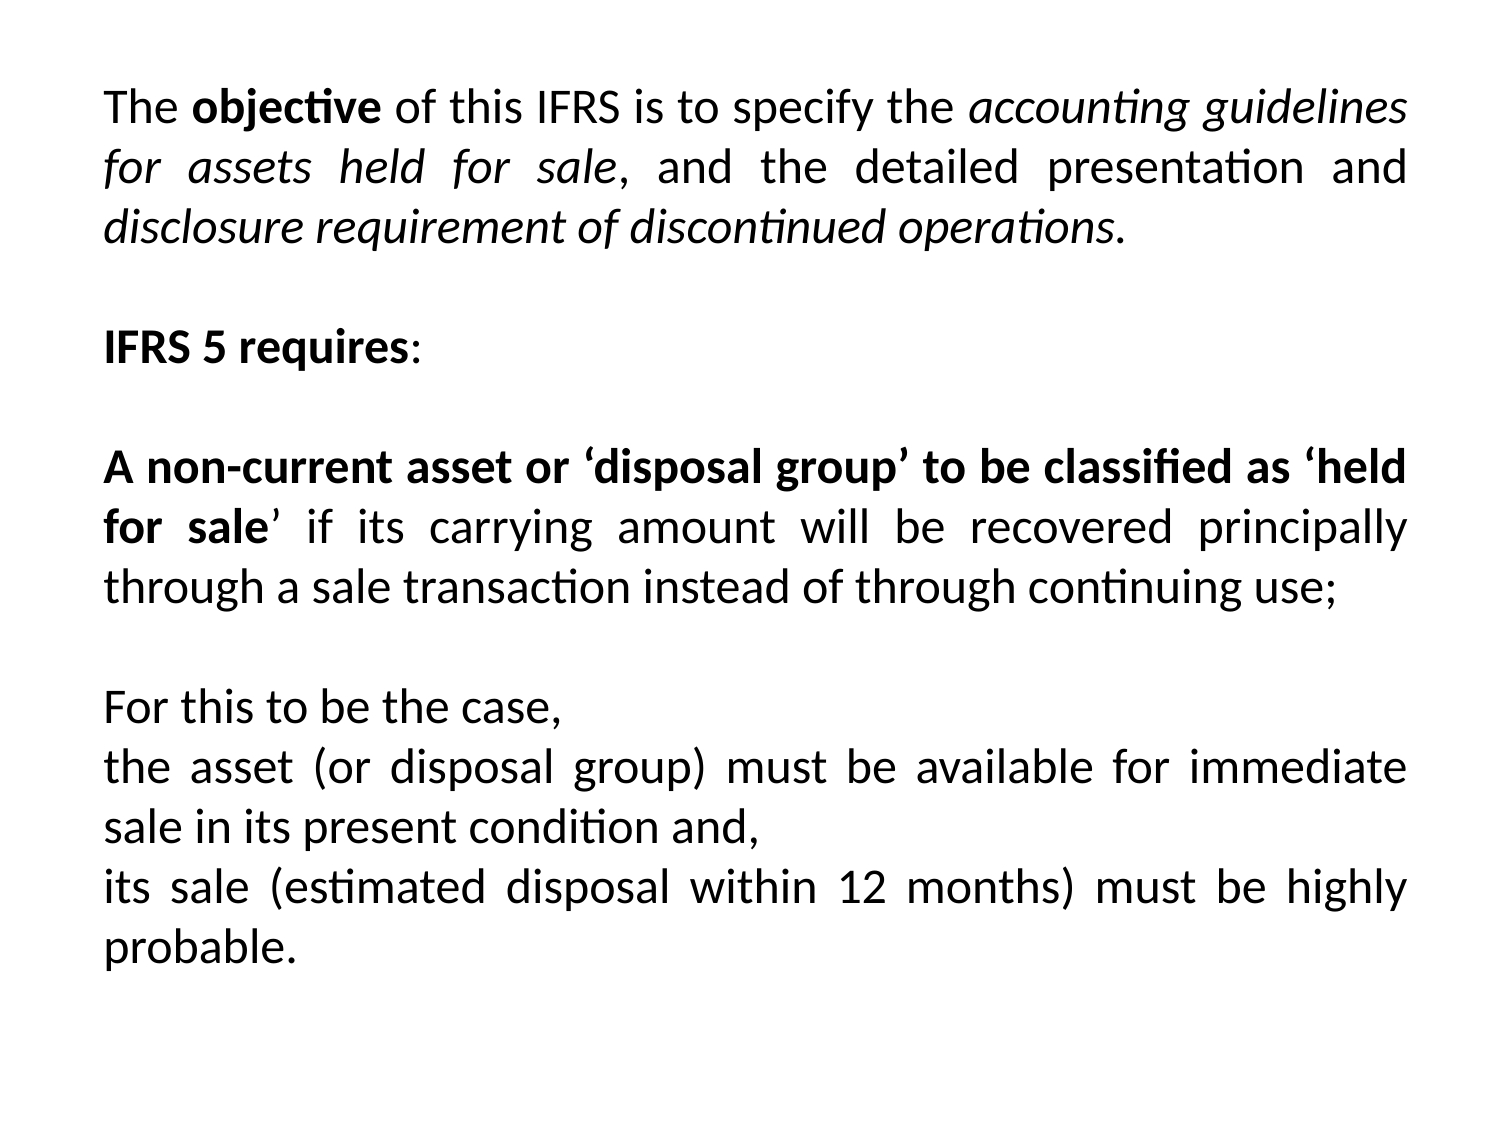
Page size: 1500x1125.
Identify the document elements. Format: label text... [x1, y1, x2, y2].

text_box The objective of this IFRS is to specify the accounting guidelines for assets held for sale, and the detailed presentation and disclosure requirement of discontinued operations. IFRS 5 requires: A non-current asset or ‘disposal group’ to be classified as ‘held for sale’ if its carrying amount will be recovered principally through a sale transaction instead of through continuing use; For this to be the case, the asset (or disposal group) must be available for immediate sale in its present condition and, its sale (estimated disposal within 12 months) must be highly probable. [88, 66, 1424, 1125]
